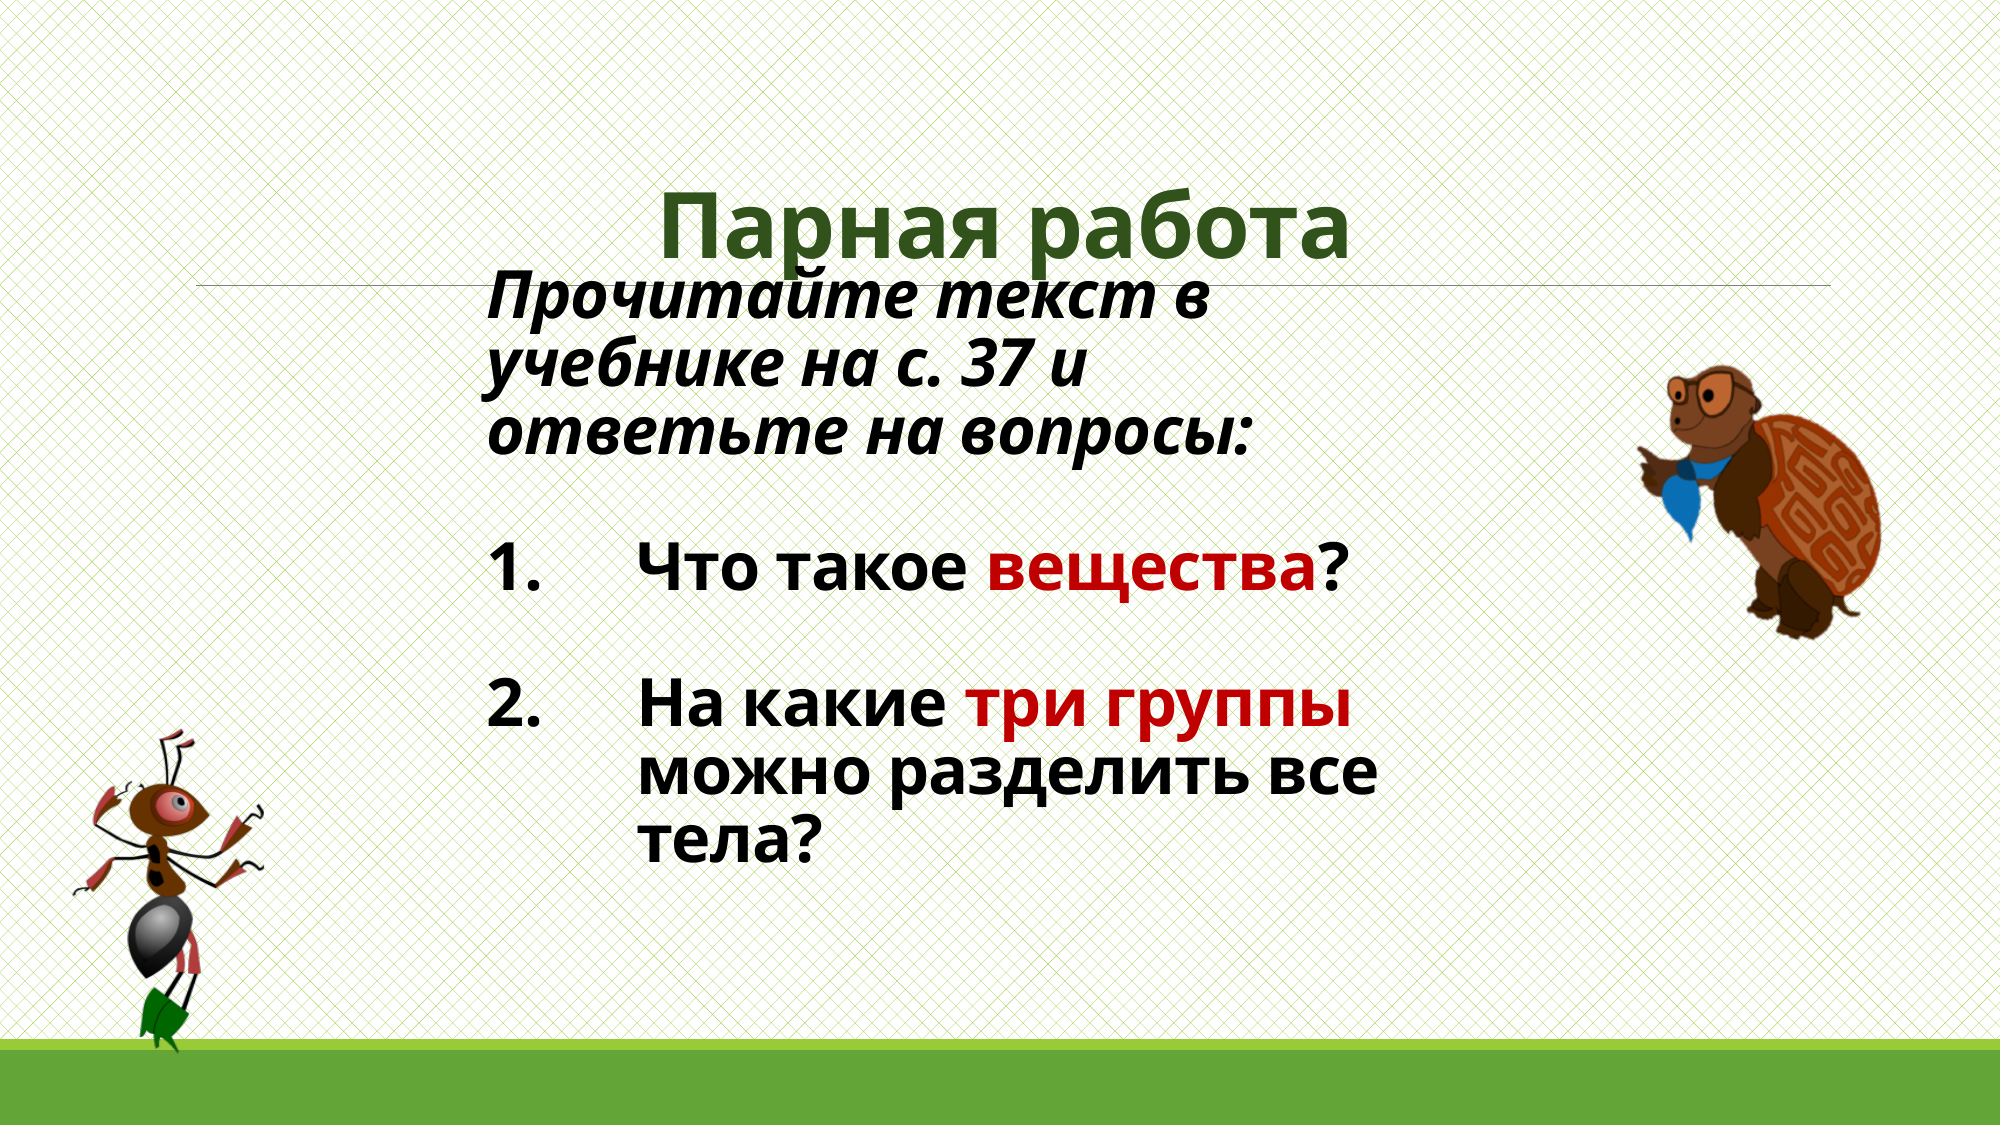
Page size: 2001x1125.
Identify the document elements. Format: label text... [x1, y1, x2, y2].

picture [1612, 337, 1913, 655]
picture [64, 701, 272, 1065]
title Парная работа [180, 175, 1830, 285]
text_box Прочитайте текст в учебнике на с. 37 и ответьте на вопросы: Что такое вещества? На какие три группы можно разделить все тела? [471, 773, 1479, 884]
